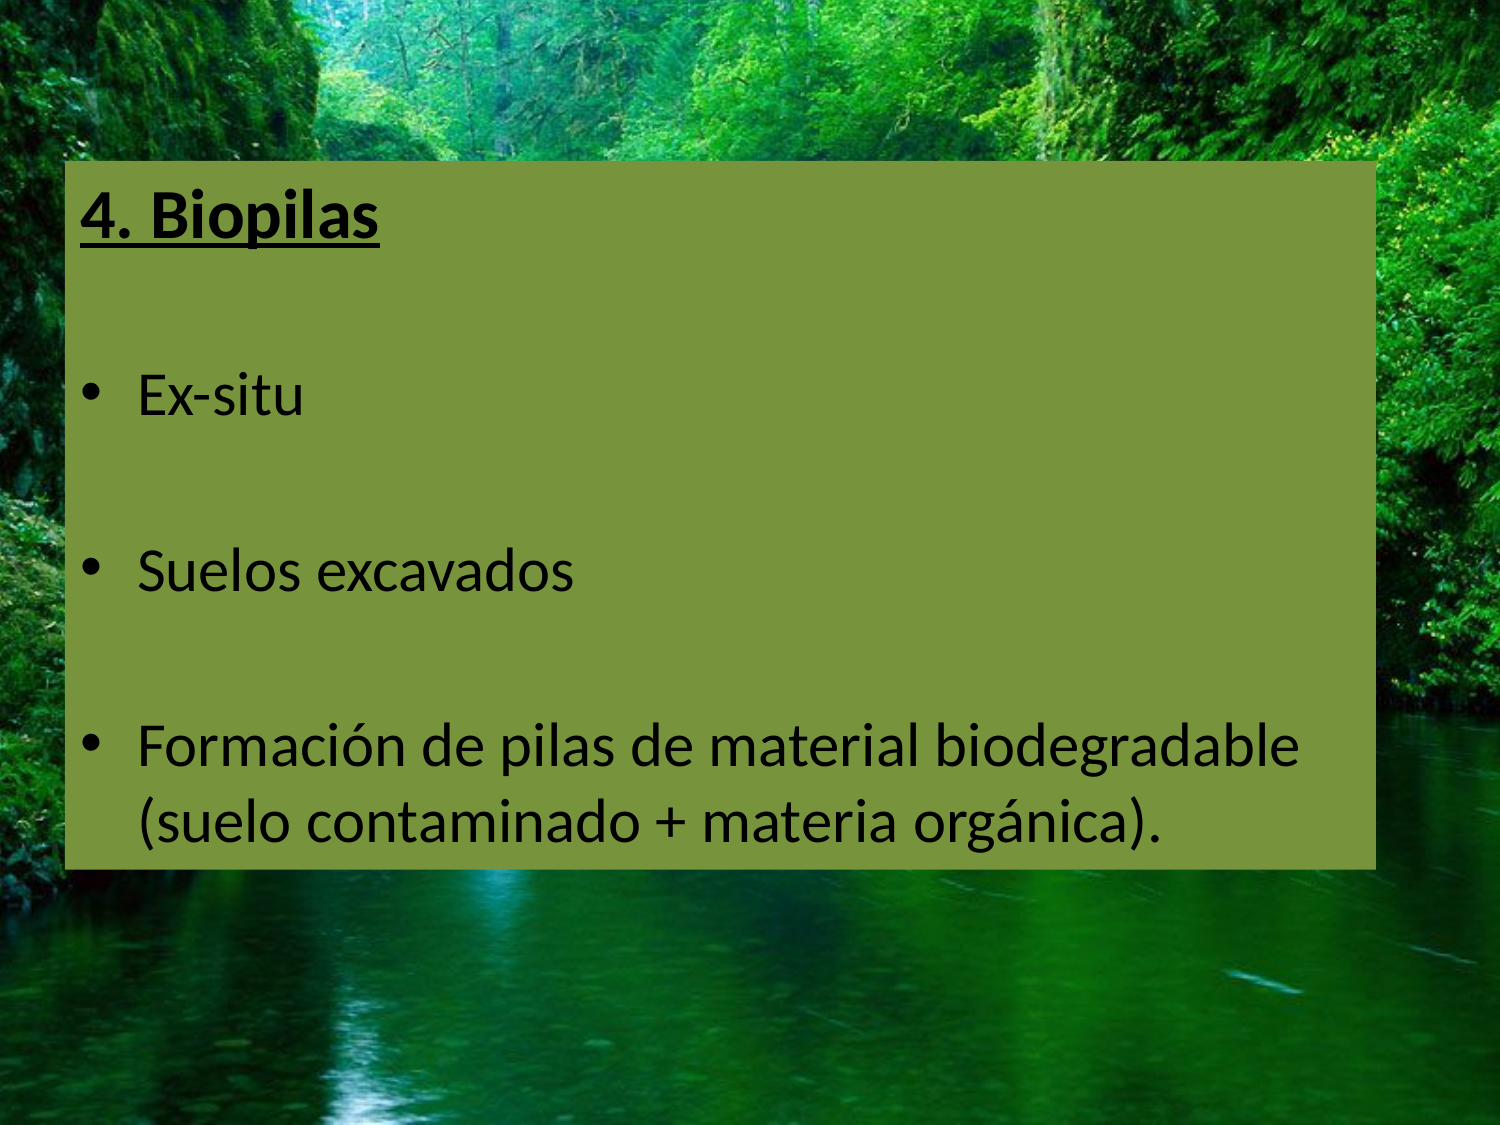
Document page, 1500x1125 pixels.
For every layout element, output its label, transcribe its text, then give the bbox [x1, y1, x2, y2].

picture [0, 0, 1500, 1125]
list 4. Biopilas Ex-situ Suelos excavados Formación de pilas de material biodegradable (suelo contaminado + materia orgánica). [64, 160, 1376, 870]
